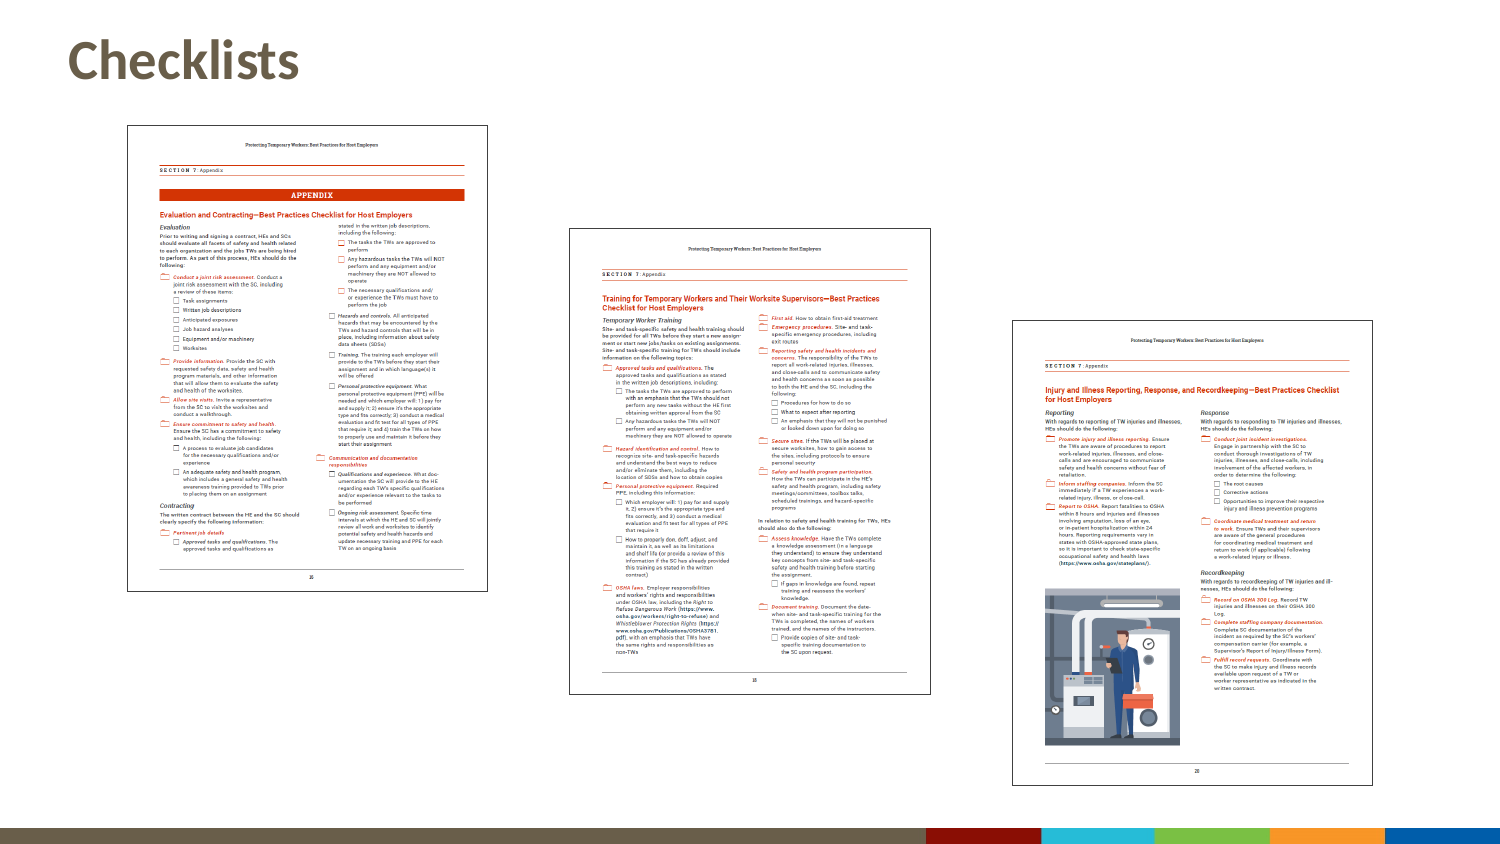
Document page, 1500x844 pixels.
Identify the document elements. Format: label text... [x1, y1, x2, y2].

picture [0, 828, 1500, 844]
picture [569, 228, 931, 696]
title Checklists [53, 22, 1447, 98]
picture [1012, 320, 1373, 787]
picture [126, 125, 488, 592]
